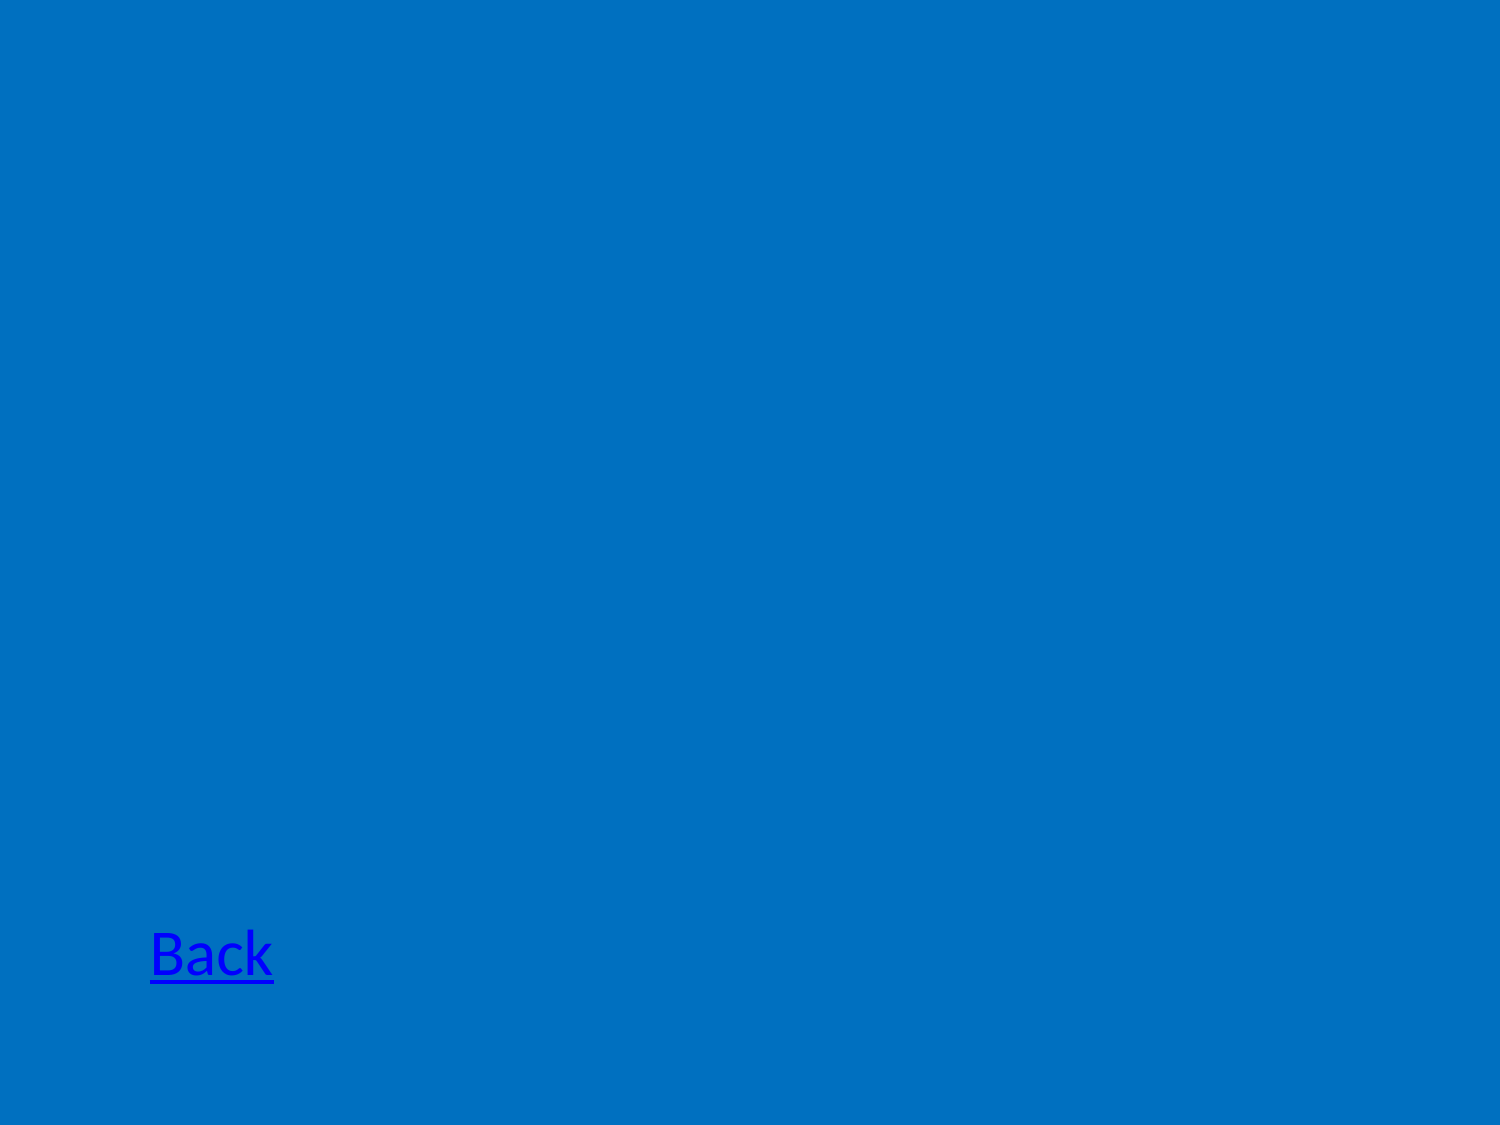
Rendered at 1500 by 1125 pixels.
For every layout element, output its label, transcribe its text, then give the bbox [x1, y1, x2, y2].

list Back [75, 262, 1425, 1005]
